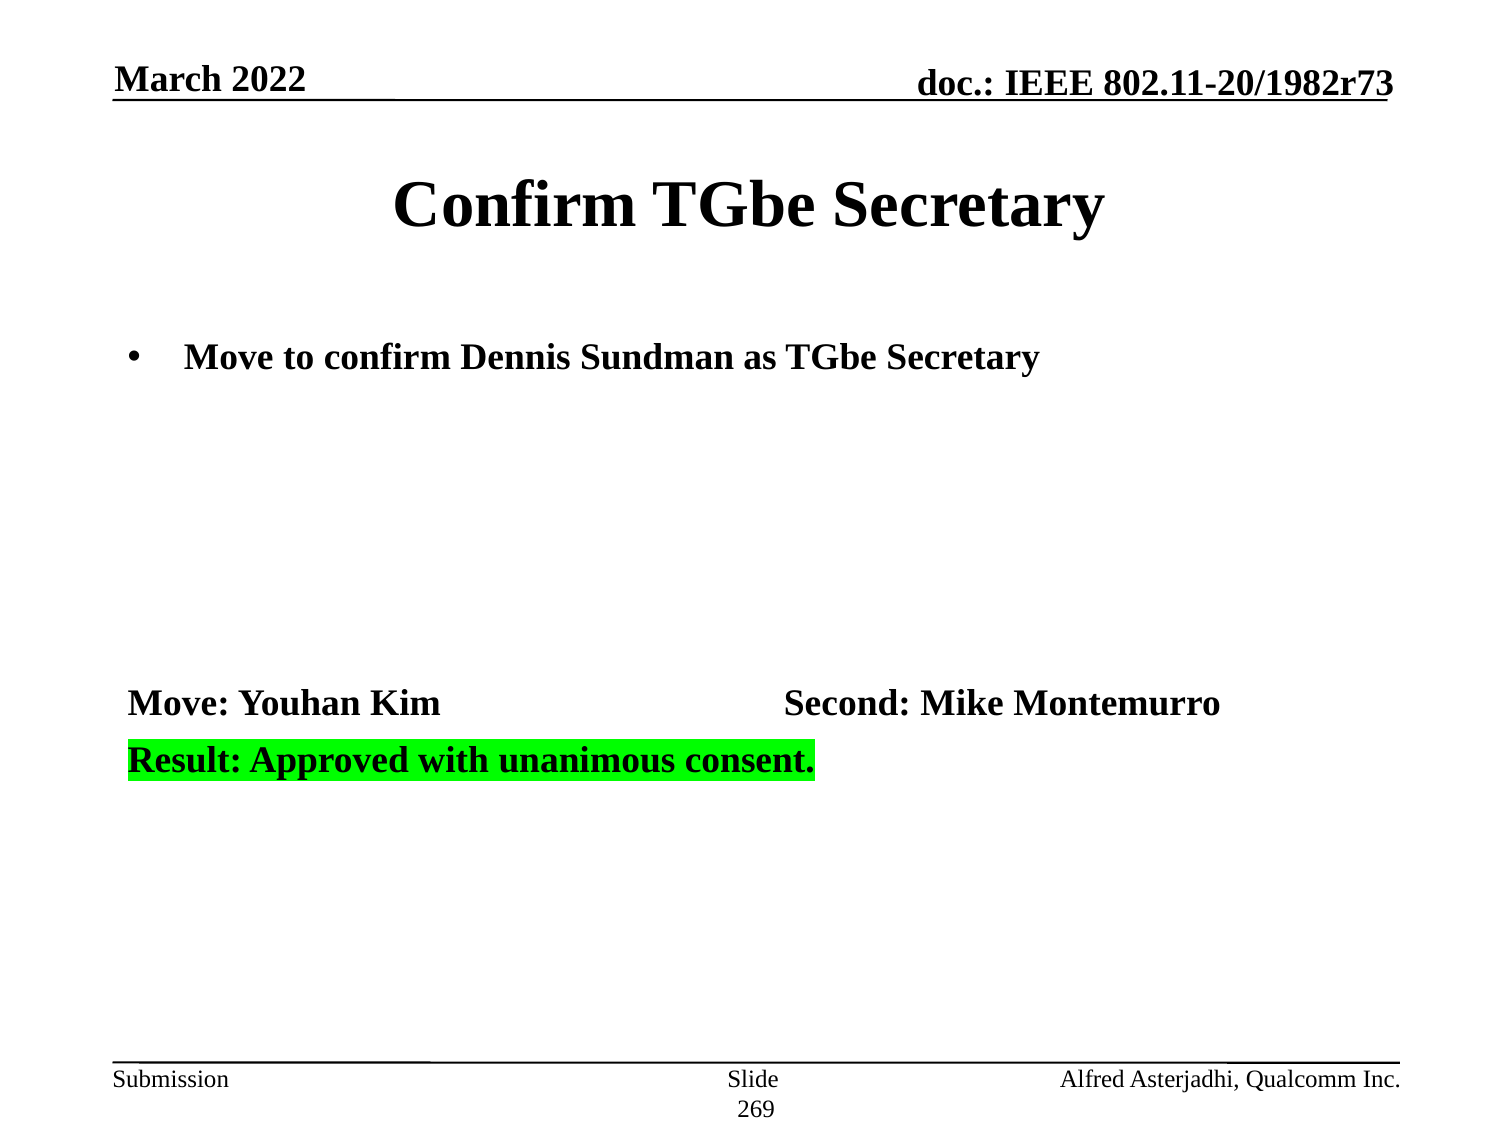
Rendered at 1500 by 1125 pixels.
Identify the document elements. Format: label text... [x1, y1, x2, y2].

footer Alfred Asterjadhi, Qualcomm Inc. [878, 1061, 1402, 1093]
title Confirm TGbe Secretary [112, 112, 1388, 288]
list Move to confirm Dennis Sundman as TGbe Secretary Move: Youhan Kim Second: Mike Montemurro Result: Approved with unanimous consent. [112, 324, 1388, 1000]
slide_number Slide 269 [712, 1061, 800, 1123]
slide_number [114, 54, 423, 100]
